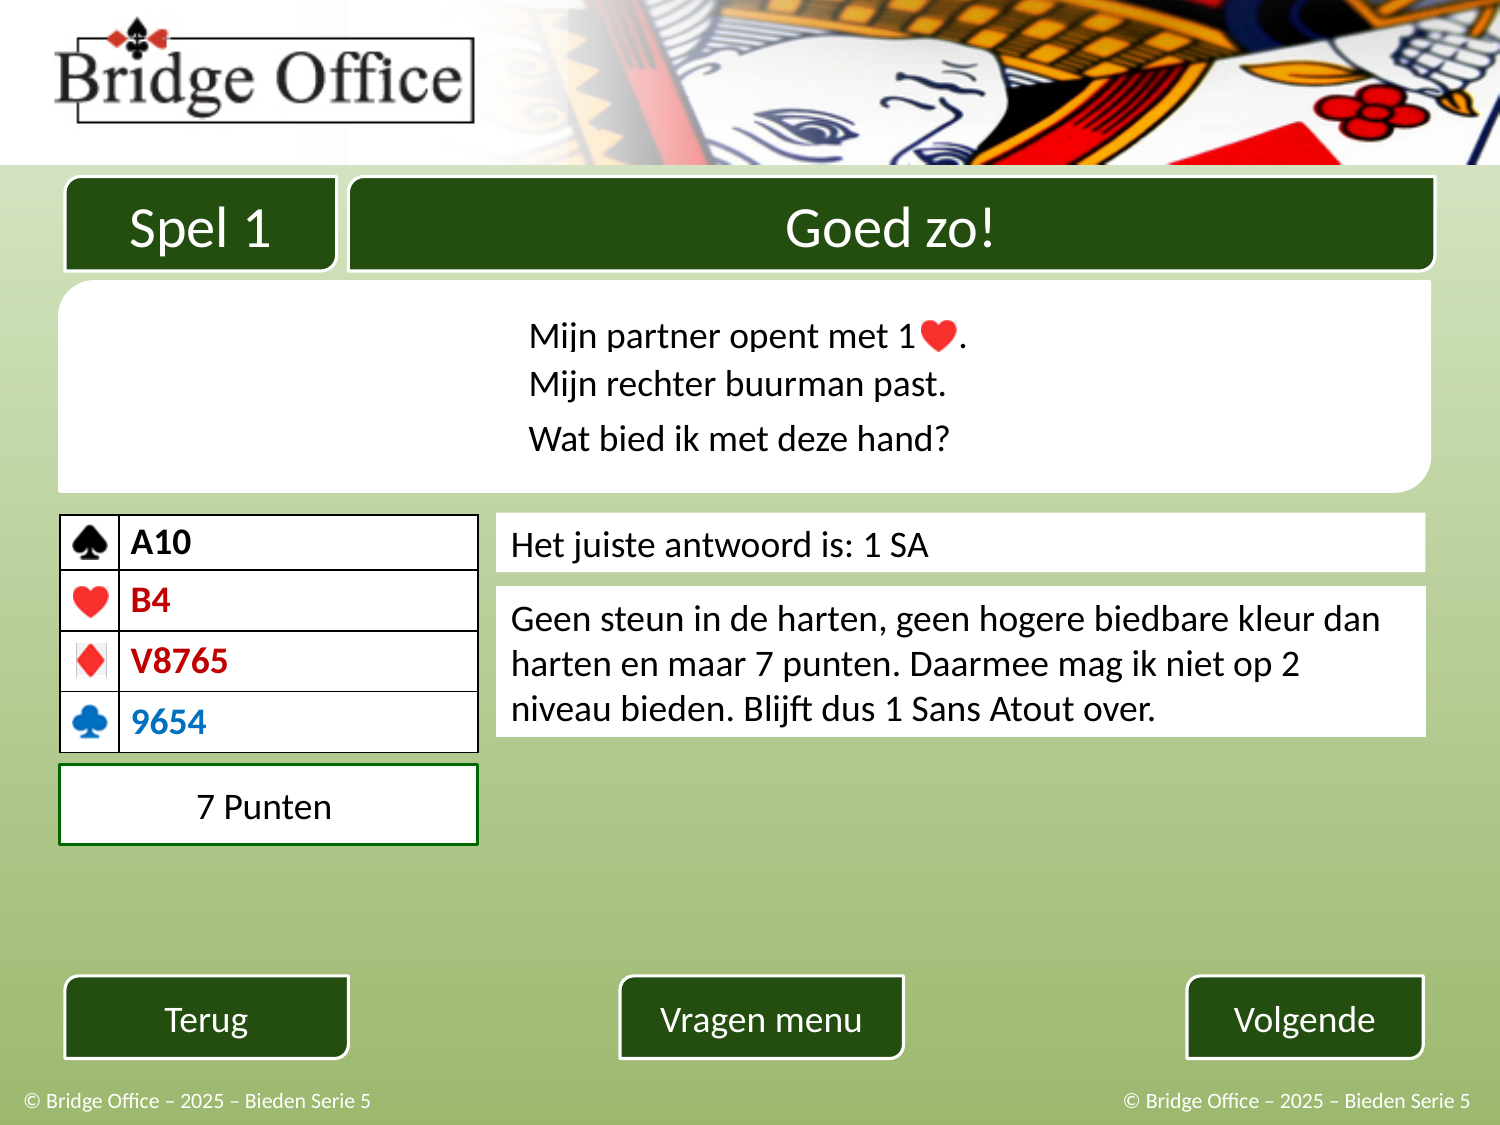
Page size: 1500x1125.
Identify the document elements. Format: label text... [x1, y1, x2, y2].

picture [73, 585, 109, 618]
picture [72, 524, 108, 561]
table_header A10 [120, 516, 477, 569]
text_box Mijn rechter buurman past. [513, 352, 987, 406]
text_box © Bridge Office – 2025 – Bieden Serie 5 [8, 1079, 393, 1121]
text_box Spel 1 [63, 179, 339, 273]
text_box Vragen menu [618, 974, 906, 1061]
text_box Volgende [1185, 974, 1425, 1061]
picture [921, 319, 957, 352]
text_box Mijn partner opent met 1 . [513, 303, 1022, 364]
text_box [58, 280, 1432, 493]
text_box Terug [63, 974, 350, 1061]
table_cell 9654 [120, 692, 477, 752]
table_cell B4 [120, 571, 477, 630]
table_cell [61, 632, 118, 691]
text_box Goed zo! [346, 179, 1437, 273]
text_box Wat bied ik met deze hand? [513, 406, 987, 467]
table_cell [61, 692, 118, 752]
text_box © Bridge Office – 2025 – Bieden Serie 5 [1107, 1079, 1500, 1121]
table_cell [61, 571, 118, 630]
text_box Geen steun in de harten, geen hogere biedbare kleur dan harten en maar 7 punten. Daarmee mag ik niet op 2 niveau bieden. Blijft dus 1 Sans Atout over. [496, 586, 1426, 737]
picture [0, 0, 1500, 166]
table_header [61, 516, 118, 569]
text_box Het juiste antwoord is: 1 SA [496, 512, 1426, 573]
picture [72, 703, 108, 740]
picture [73, 643, 109, 679]
text_box 7 Punten [58, 763, 479, 846]
table_cell V8765 [120, 632, 477, 691]
